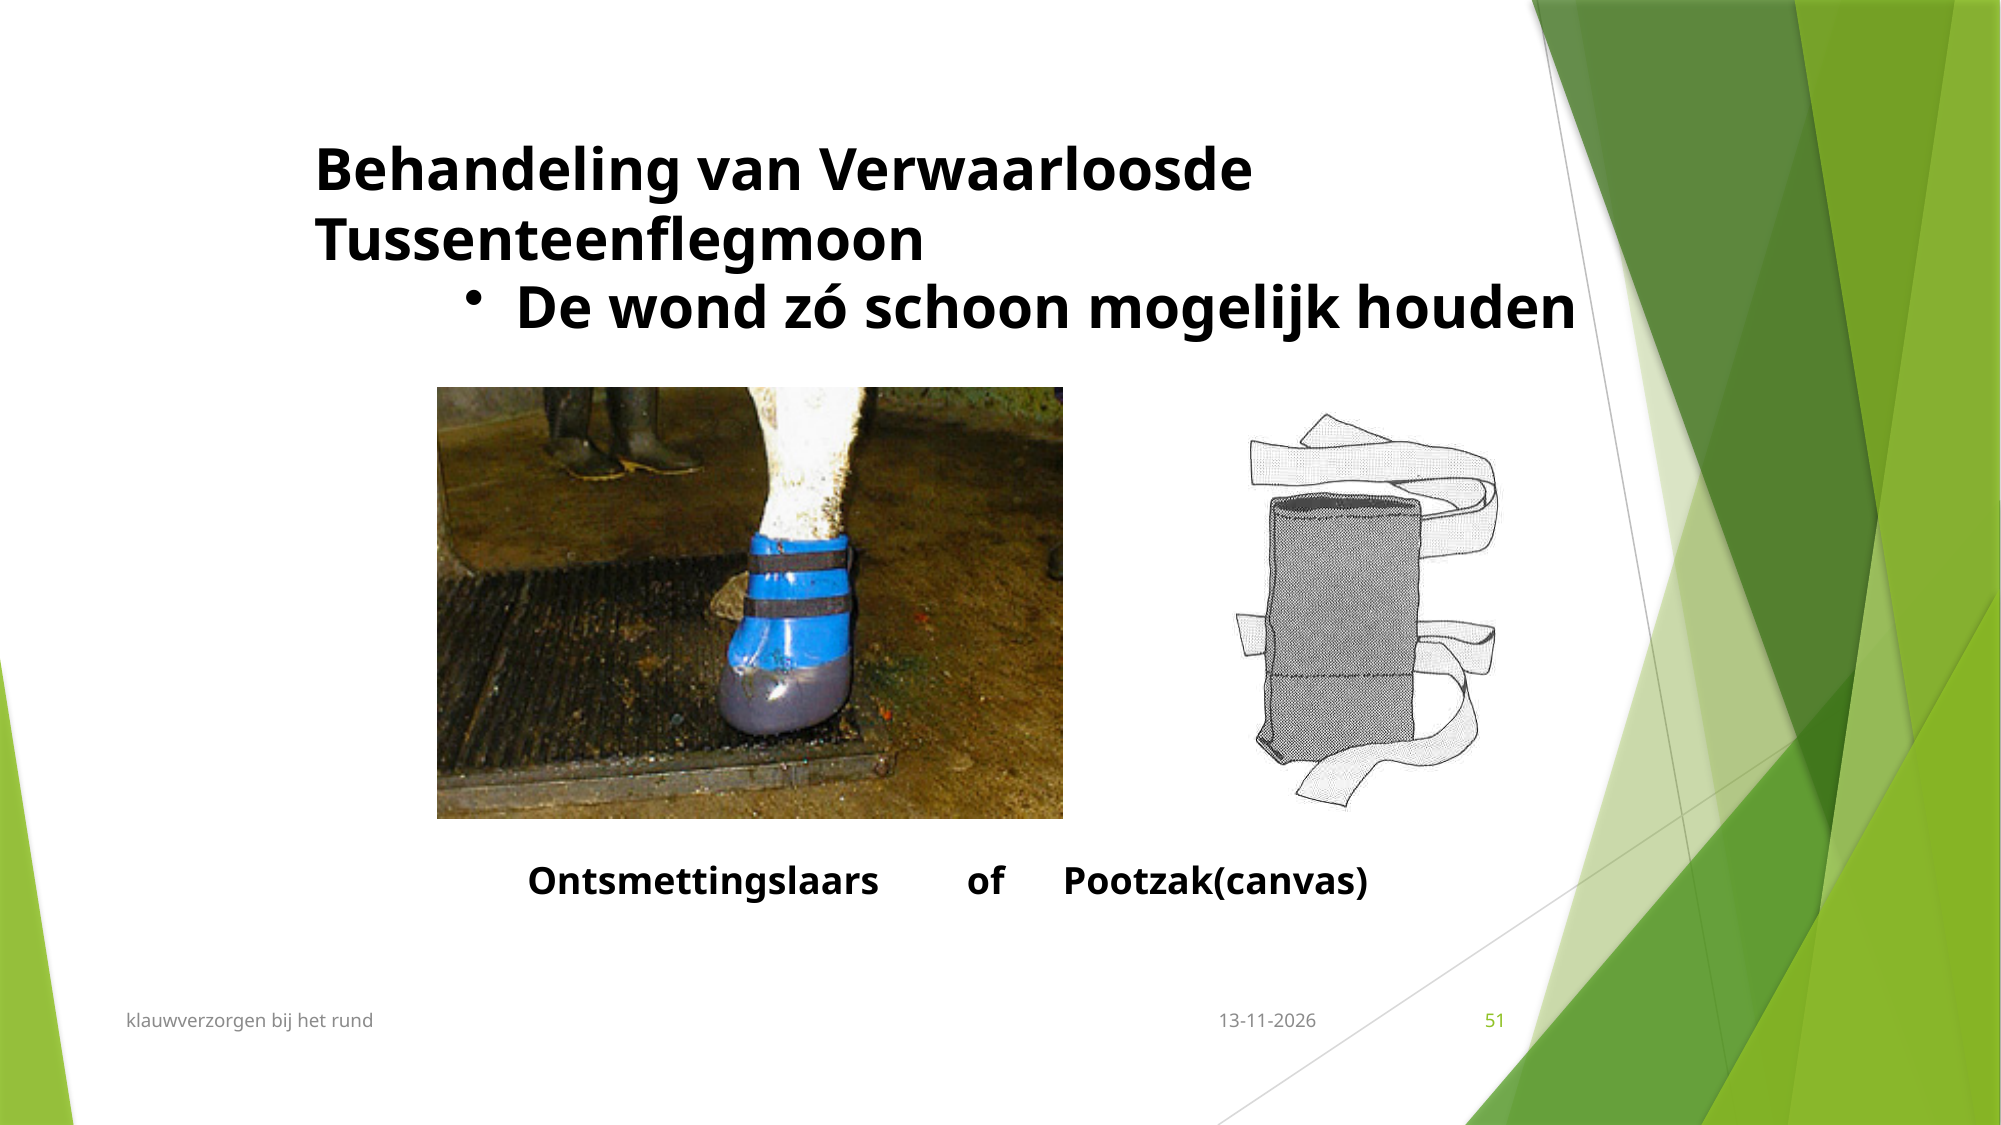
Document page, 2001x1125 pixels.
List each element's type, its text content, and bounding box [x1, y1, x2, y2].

text_box De wond zó schoon mogelijk houden [450, 262, 1700, 348]
text_box Behandeling van Verwaarloosde Tussenteenflegmoon [299, 124, 1725, 280]
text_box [436, 386, 1526, 912]
slide_number 51 [1409, 991, 1522, 1051]
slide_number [1181, 991, 1332, 1051]
footer klauwverzorgen bij het rund [111, 991, 1145, 1051]
